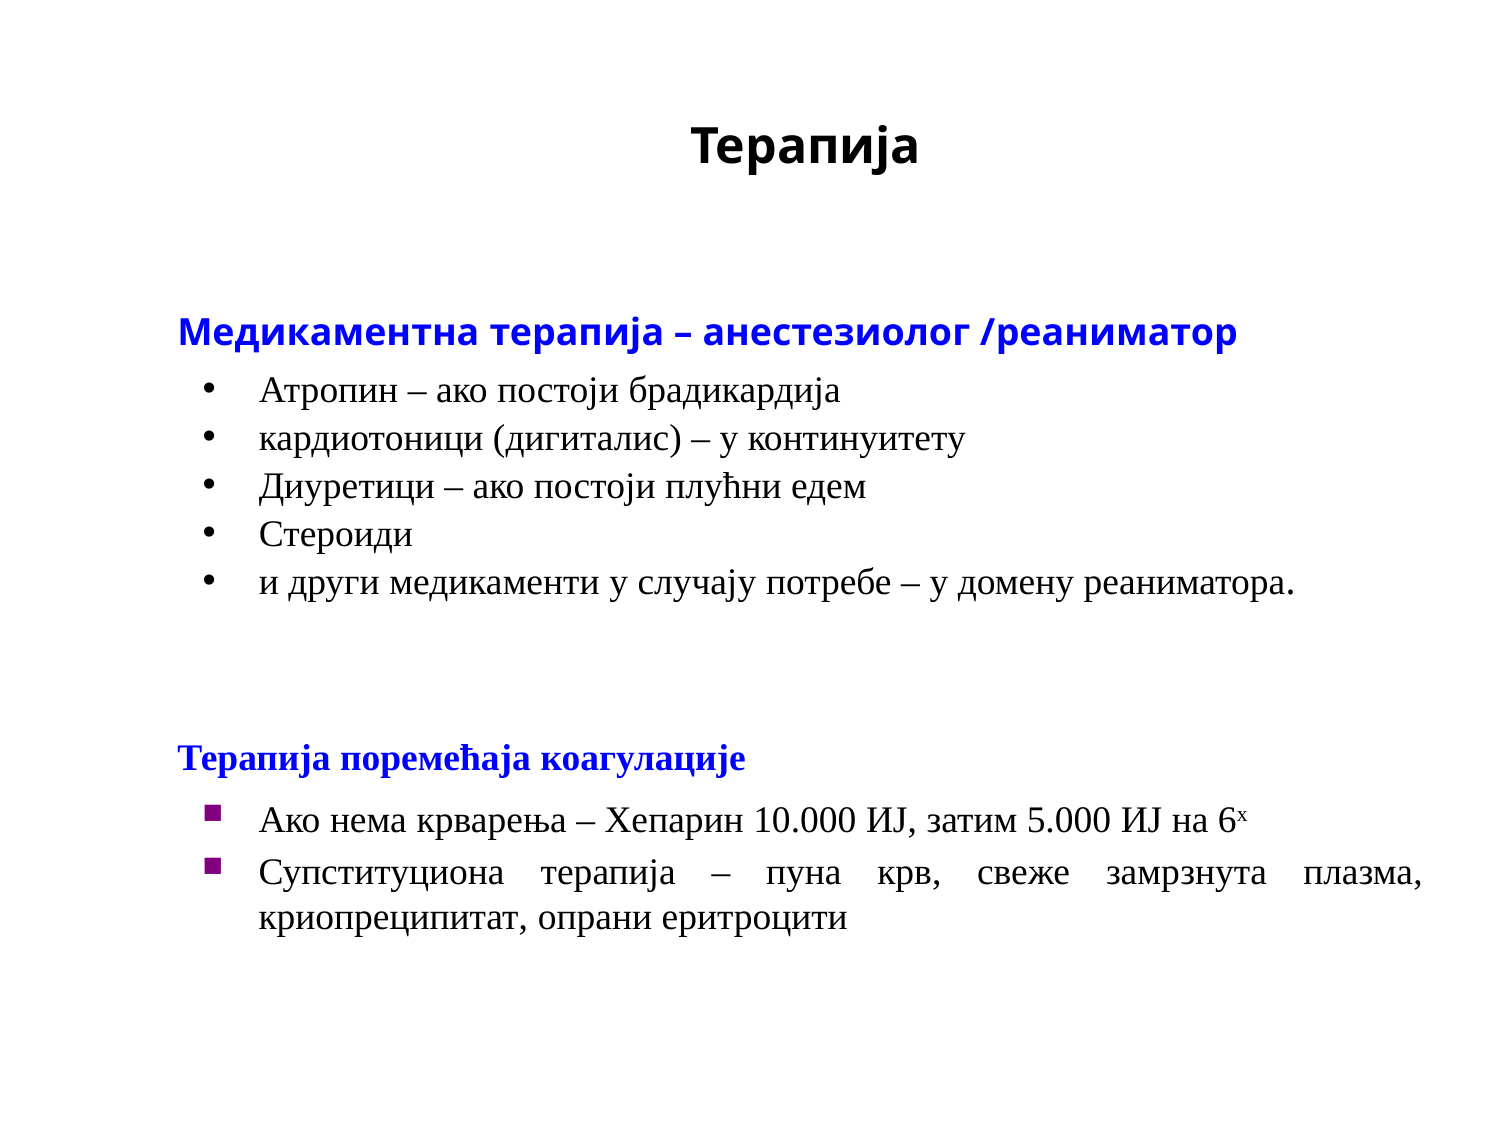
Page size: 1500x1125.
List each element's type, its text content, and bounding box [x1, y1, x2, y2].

text_box Медикаментна терапија – анестезиолог /реаниматор [162, 300, 1500, 361]
title Терапија [142, 78, 1482, 209]
text_box Ако нема крварења – Хепарин 10.000 ИЈ, затим 5.000 ИЈ на 6х Супституциона терапија – пуна крв, свеже замрзнута плазма, криопреципитат, опрани еритроцити [187, 787, 1438, 965]
text_box Терапија поремећаја коагулације [162, 725, 1500, 786]
list Атропин – ако постоји брадикардија кардиотоници (дигиталис) – у континуитету Диуретици – ако постоји плућни едем Стероиди и други медикаменти у случају потребе – у домену реаниматора. [187, 362, 1438, 657]
